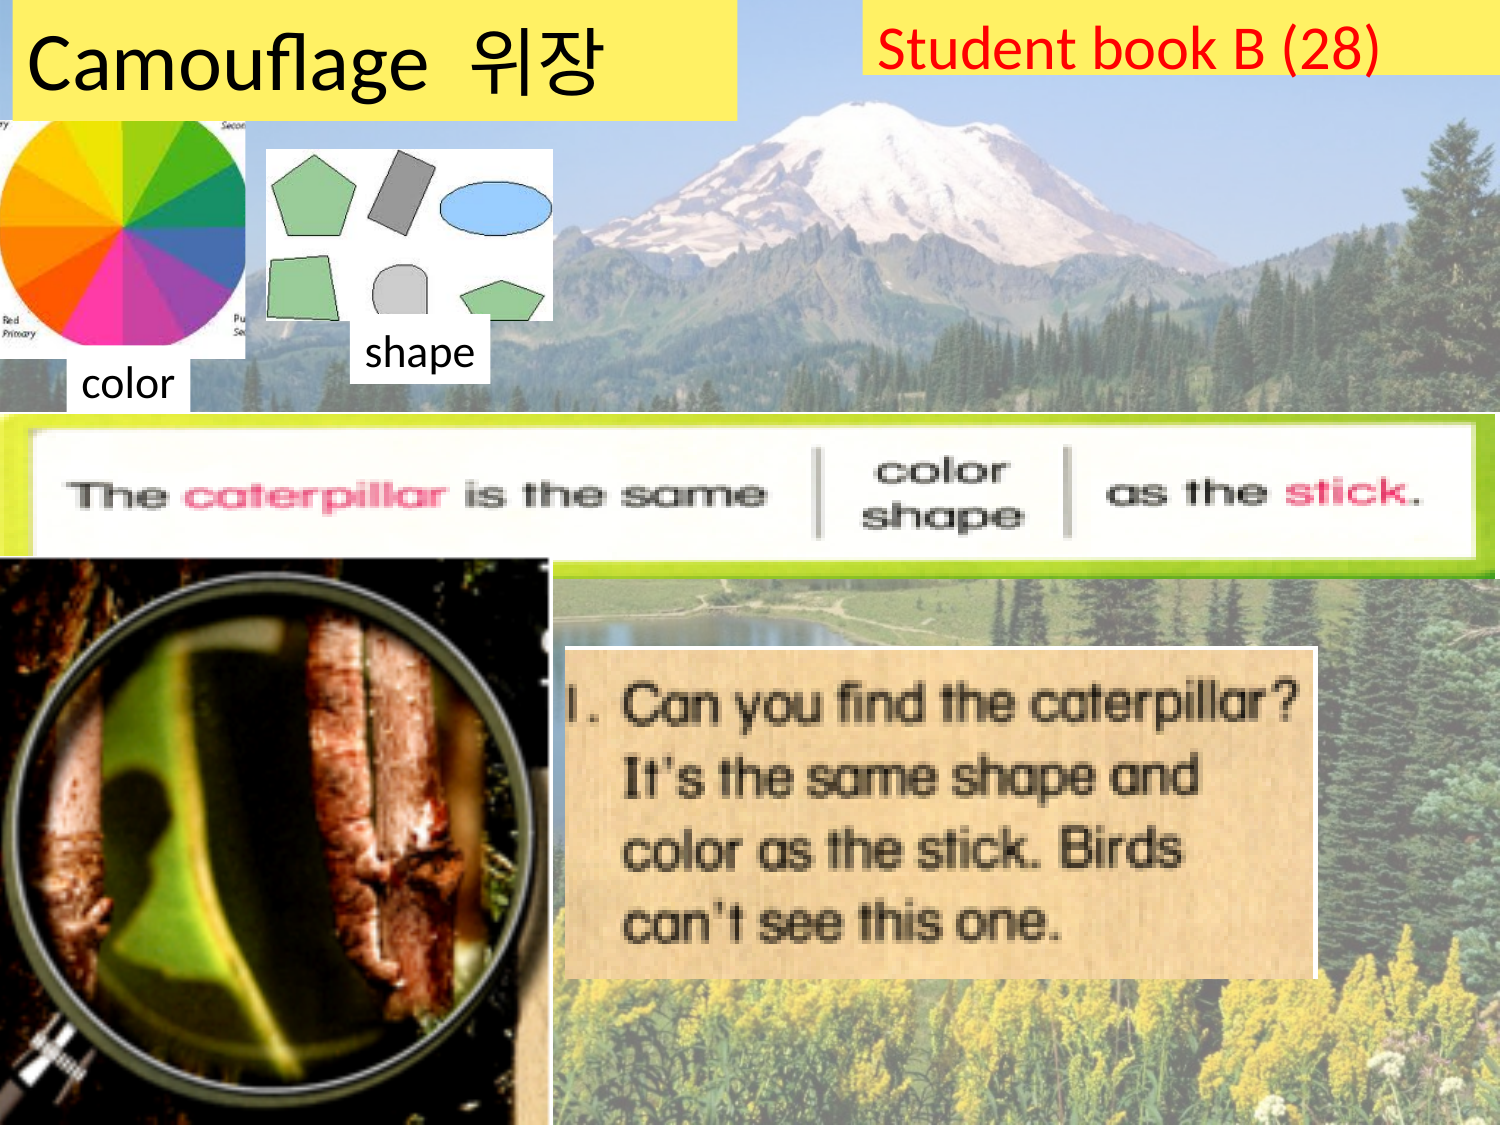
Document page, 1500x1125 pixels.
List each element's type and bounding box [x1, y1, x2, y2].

text_box [0, 120, 246, 411]
picture [0, 0, 1500, 1125]
text_box [266, 149, 553, 385]
